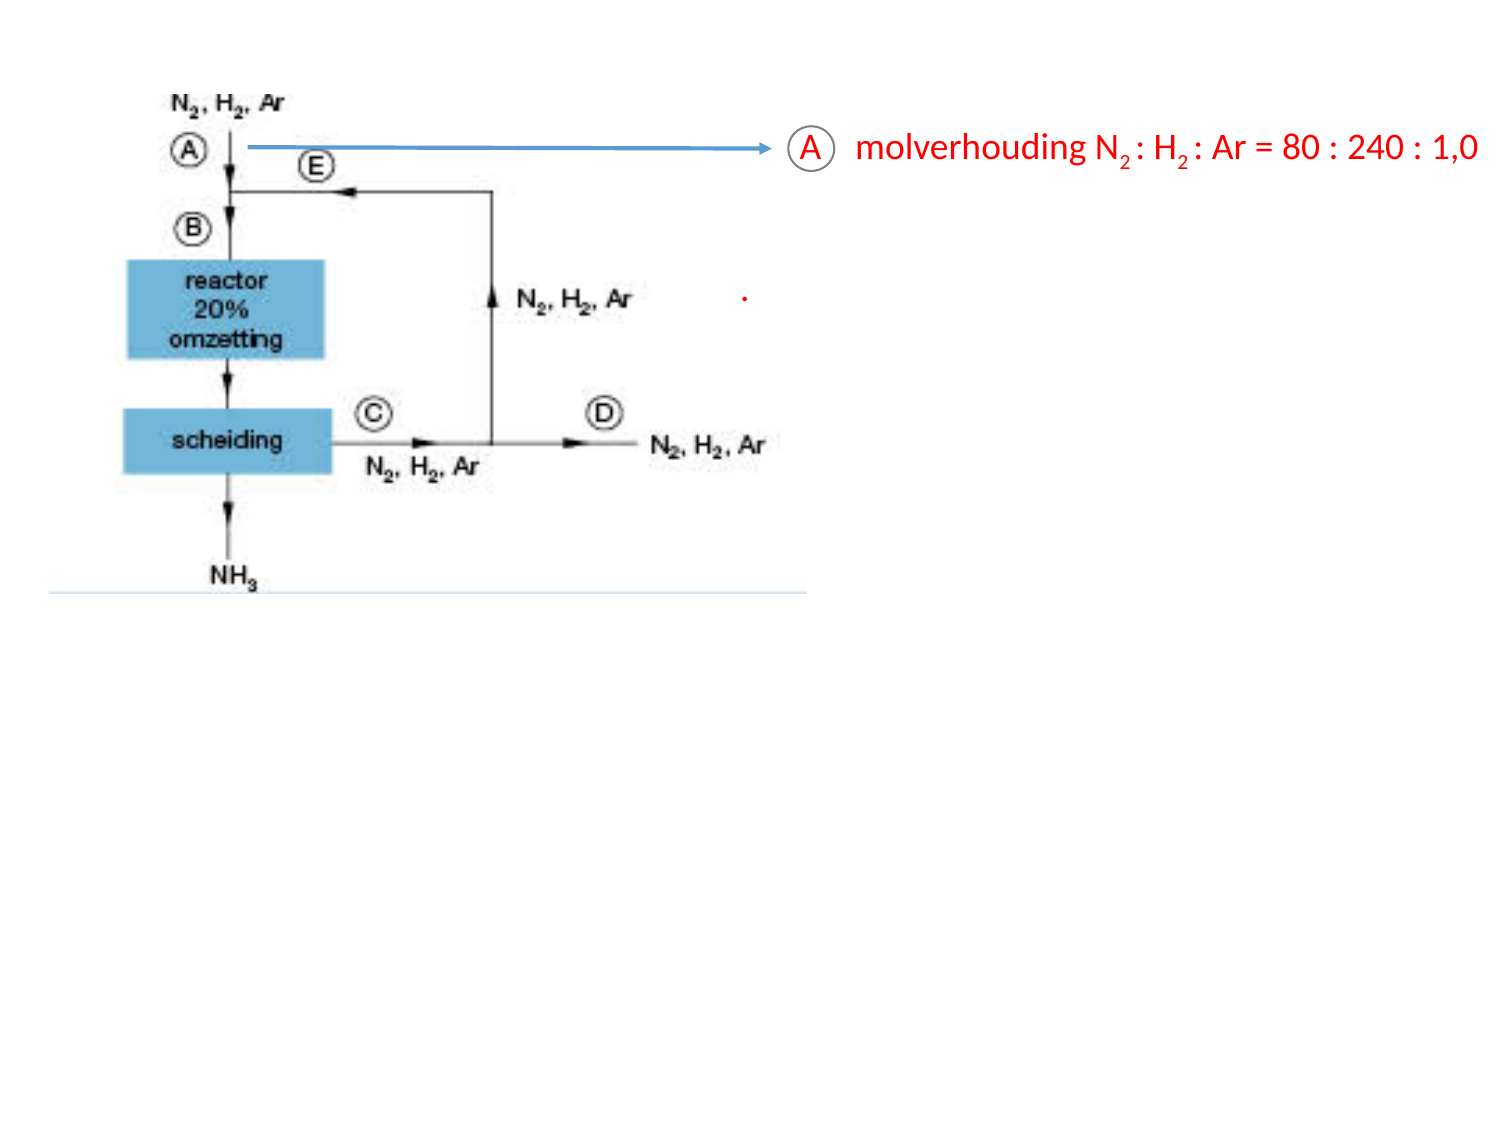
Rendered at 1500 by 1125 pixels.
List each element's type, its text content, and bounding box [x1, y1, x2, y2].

text_box A molverhouding N2 : H2 : Ar = 80 : 240 : 1,0 . [125, 70, 1500, 406]
picture [48, 93, 807, 594]
text_box [807, 125, 836, 173]
